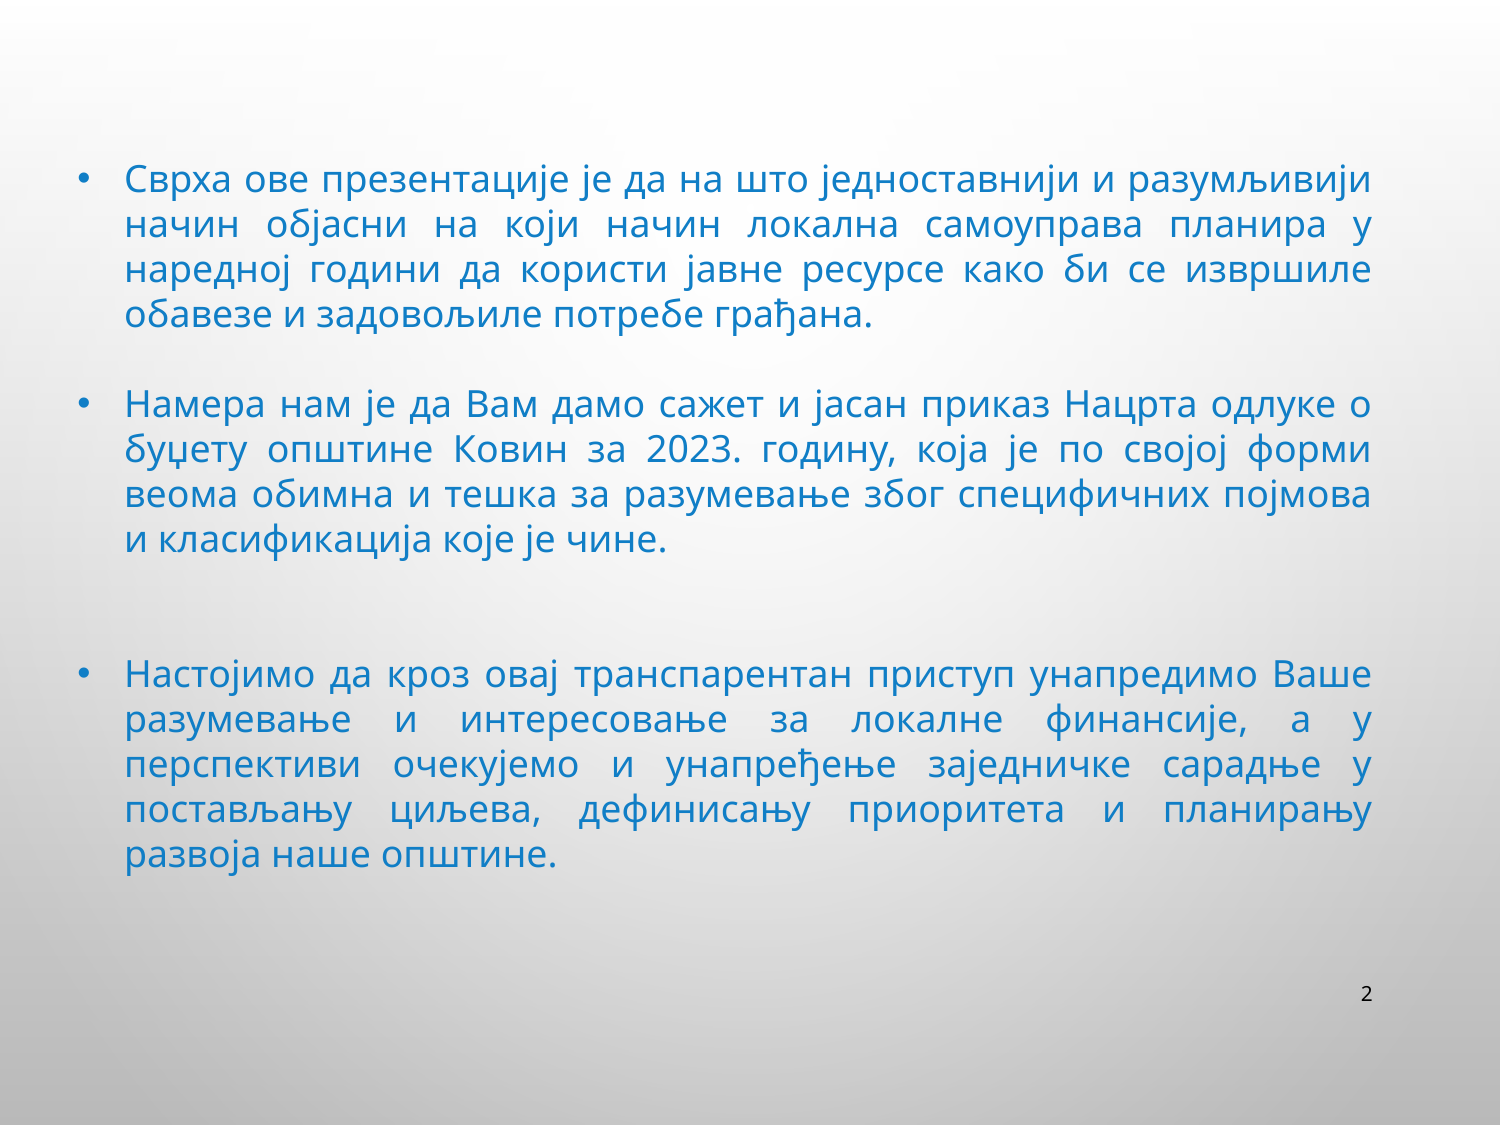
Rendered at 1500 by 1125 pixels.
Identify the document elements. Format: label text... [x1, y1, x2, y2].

picture [0, 0, 1500, 1125]
slide_number 2 [1293, 965, 1388, 1025]
text_box Сврха ове презентације је да на што једноставнији и разумљивији начин објасни на који начин локална самоуправа планира у наредној години да користи јавне ресурсе како би се извршиле обавезе и задовољиле потребе грађана. Намера нам је да Вам дамо сажет и јасан приказ Нацрта одлуке о буџету општине Ковин за 2023. годину, која је по својој форми веома обимна и тешка за разумевање због специфичних појмова и класификација које је чине. Настојимо да кроз овај транспарентан приступ унапредимо Ваше разумевање и интересовање за локалне финансије, а у перспективи очекујемо и унапређење заједничке сарадње у постављању циљева, дефинисању приоритета и планирању развоја наше општине. [62, 57, 1388, 883]
